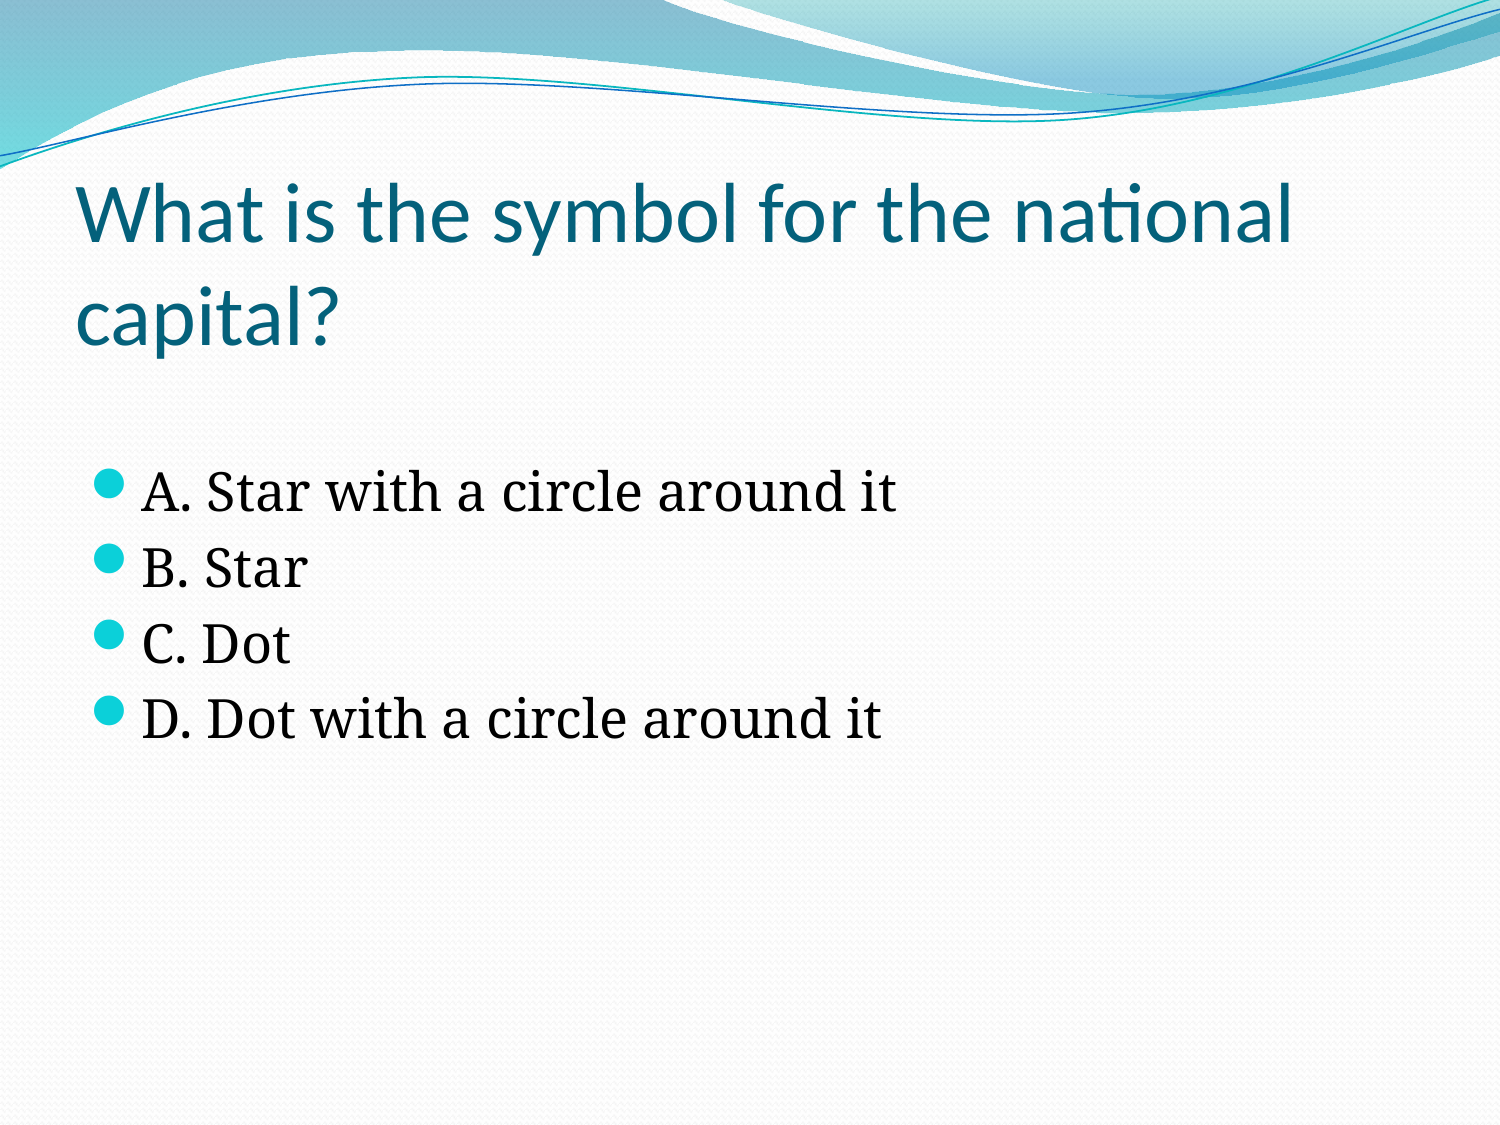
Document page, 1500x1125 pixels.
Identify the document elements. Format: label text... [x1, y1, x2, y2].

list A. Star with a circle around it B. Star C. Dot D. Dot with a circle around it [75, 450, 1425, 1038]
title What is the symbol for the national capital? [75, 149, 1425, 363]
